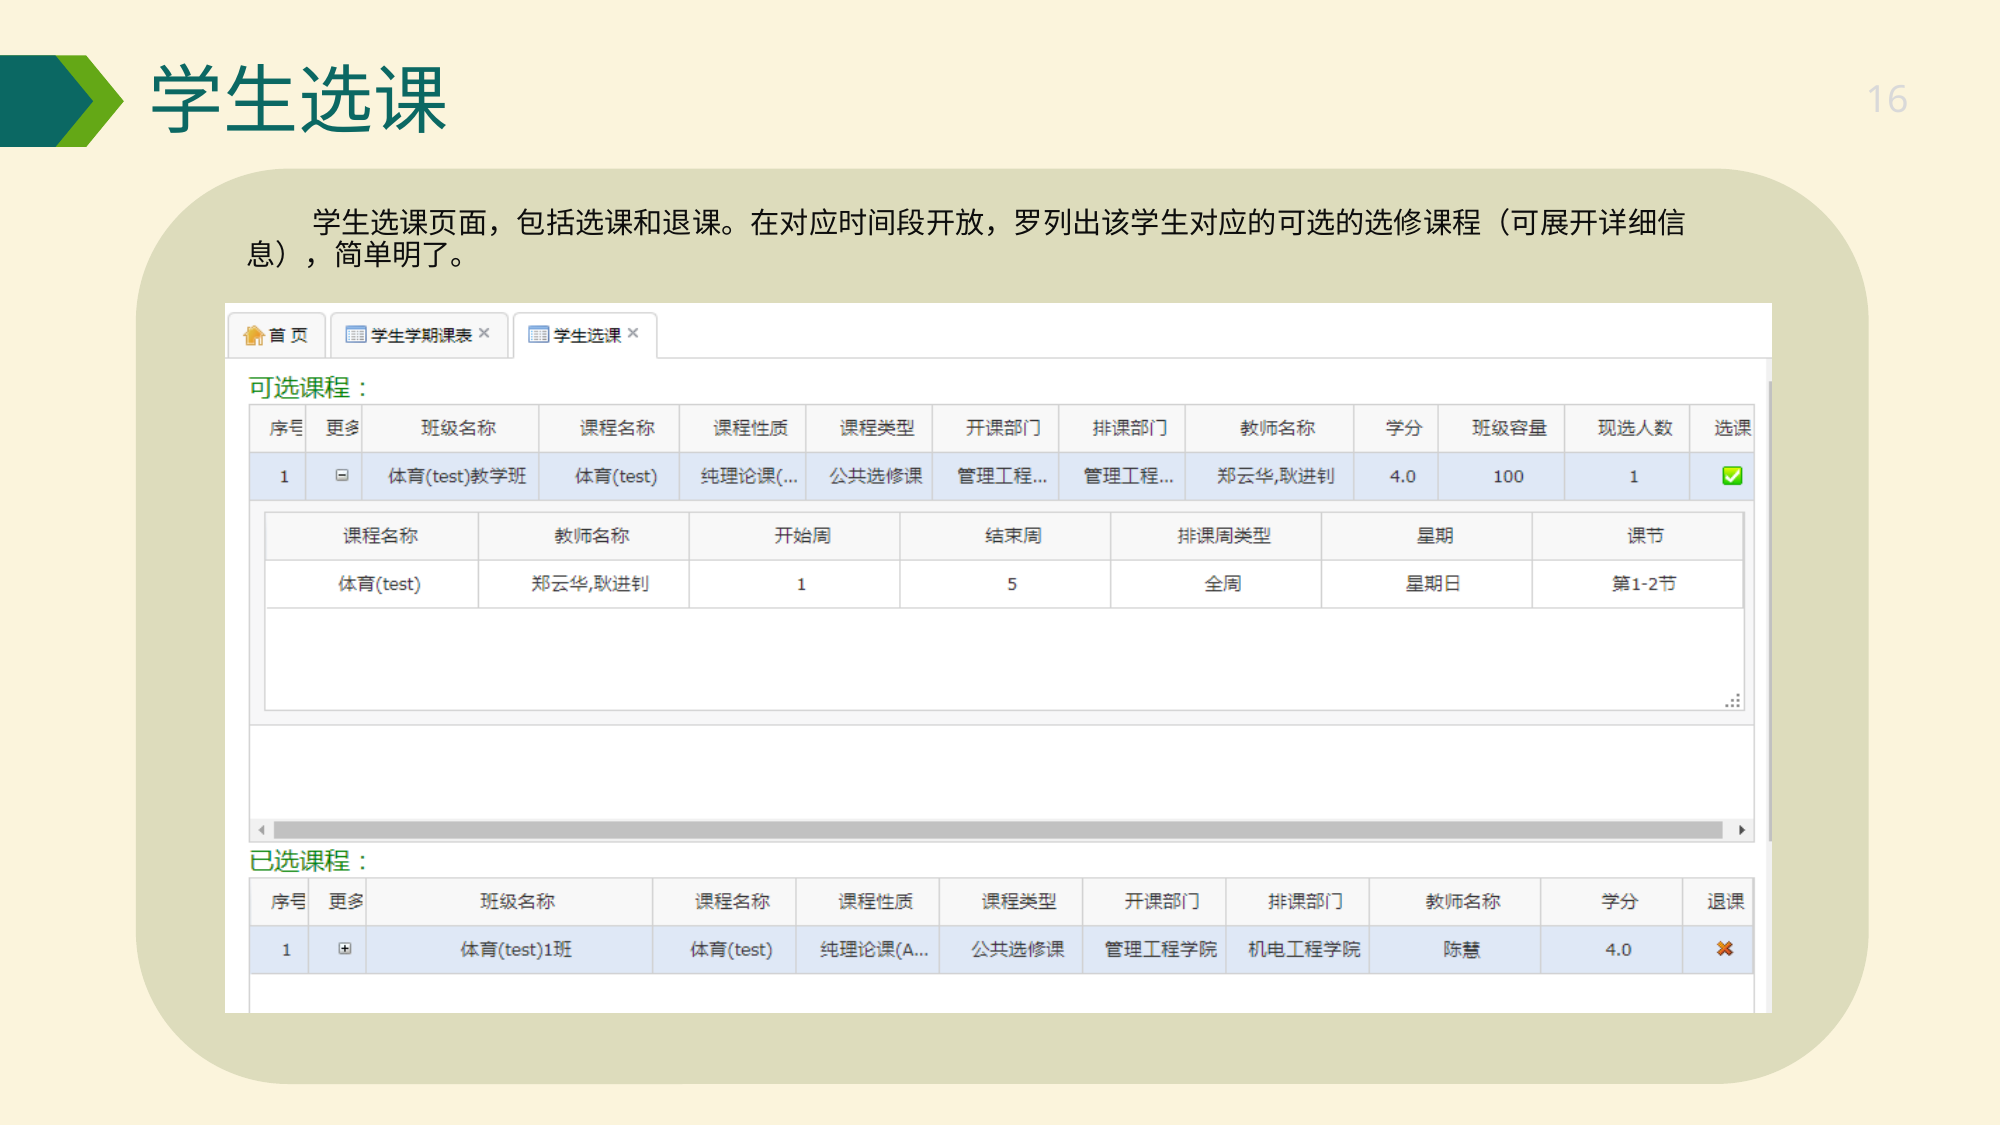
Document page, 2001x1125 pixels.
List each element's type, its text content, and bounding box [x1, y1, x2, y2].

picture [225, 303, 1772, 1013]
list 学生选课页面，包括选课和退课。在对应时间段开放，罗列出该学生对应的可选的选修课程（可展开详细信息），简单明了。 [231, 201, 1749, 252]
list 学生选课 [133, 55, 1427, 147]
text_box [135, 168, 1869, 1085]
